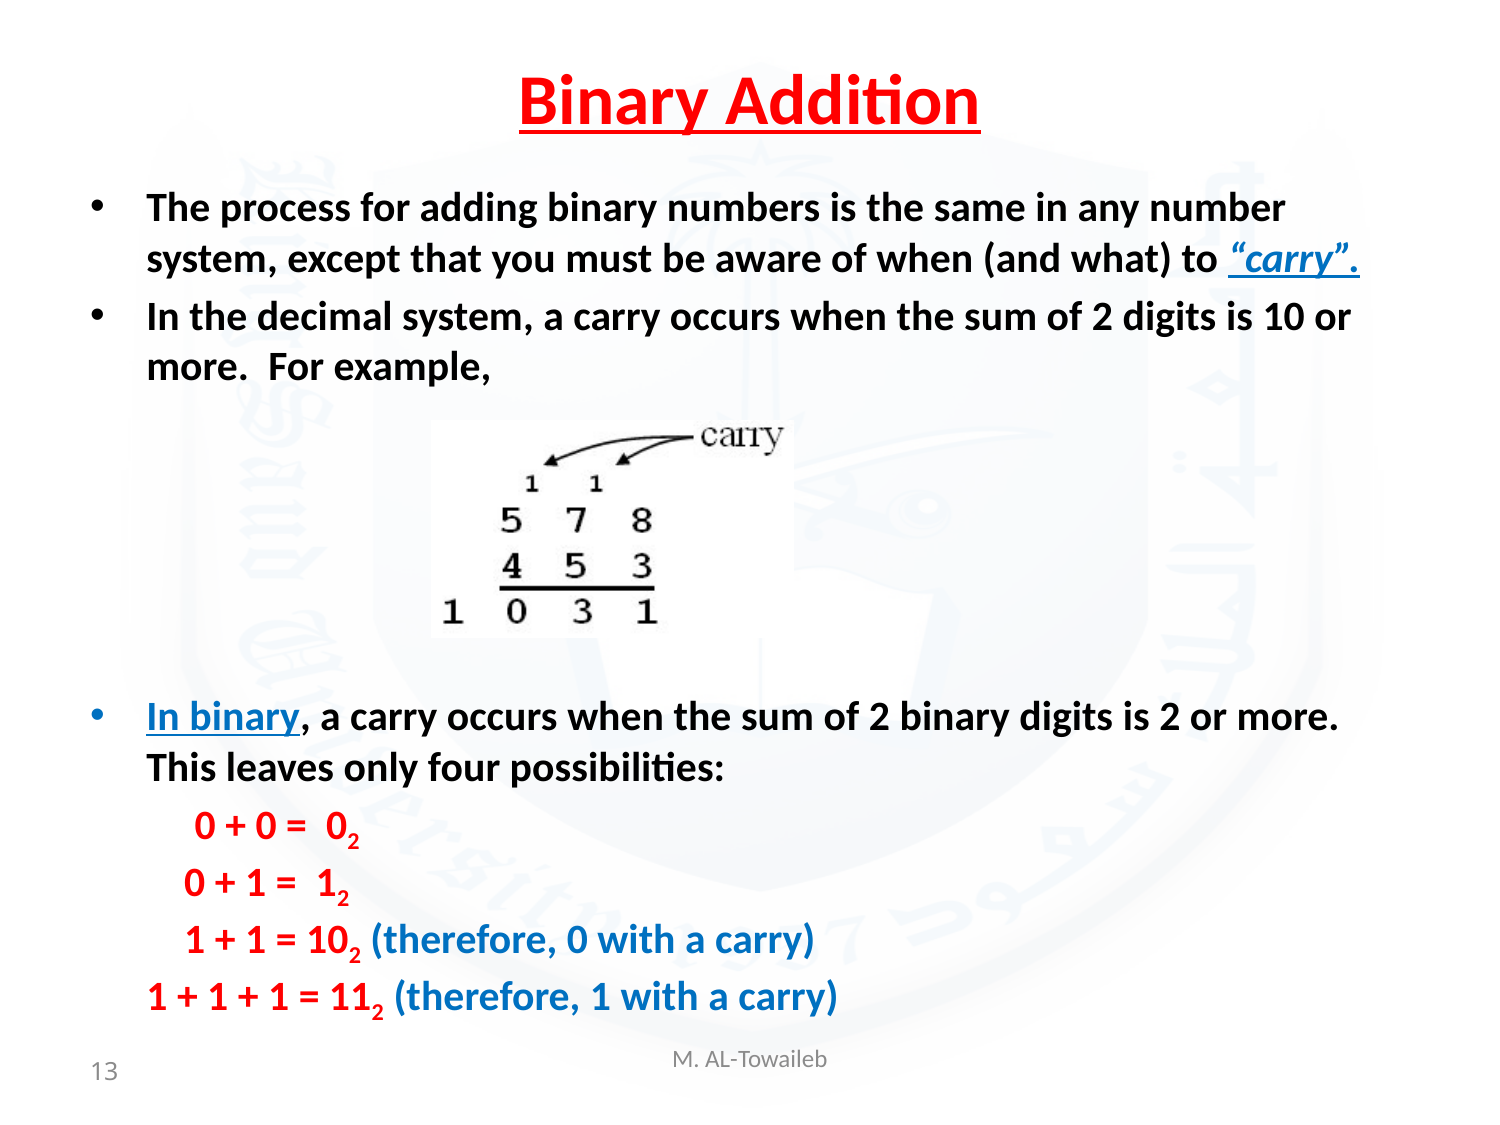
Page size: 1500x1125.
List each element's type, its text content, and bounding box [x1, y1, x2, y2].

title Binary Addition [75, 45, 1425, 172]
list The process for adding binary numbers is the same in any number system, except that you must be aware of when (and what) to “carry”. In the decimal system, a carry occurs when the sum of 2 digits is 10 or more. For example, In binary, a carry occurs when the sum of 2 binary digits is 2 or more. This leaves only four possibilities: 0 + 0 = 02 0 + 1 = 12 1 + 1 = 102 (therefore, 0 with a carry) 1 + 1 + 1 = 112 (therefore, 1 with a carry) [75, 172, 1425, 1047]
slide_number 13 [75, 1042, 425, 1103]
footer M. AL-Towaileb [512, 1042, 988, 1103]
picture [430, 420, 794, 639]
